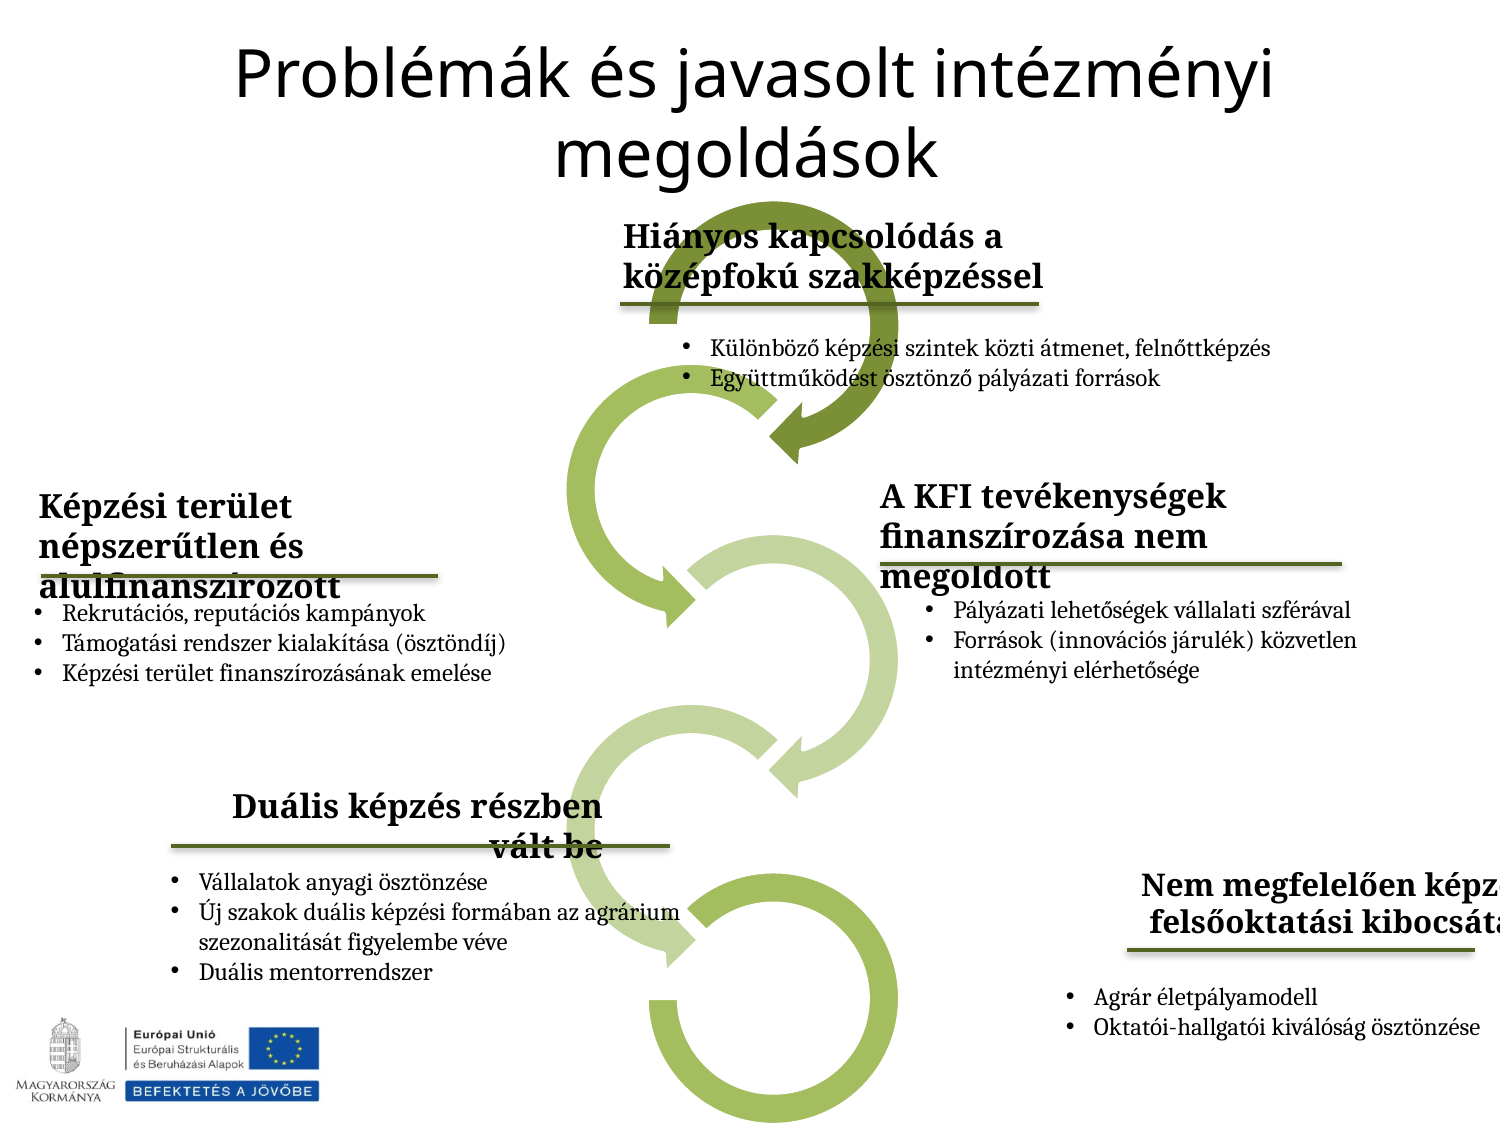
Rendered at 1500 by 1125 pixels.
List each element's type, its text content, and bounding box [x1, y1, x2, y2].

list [0, 172, 1500, 1125]
title Problémák és javasolt intézményi megoldások [80, 16, 1431, 171]
